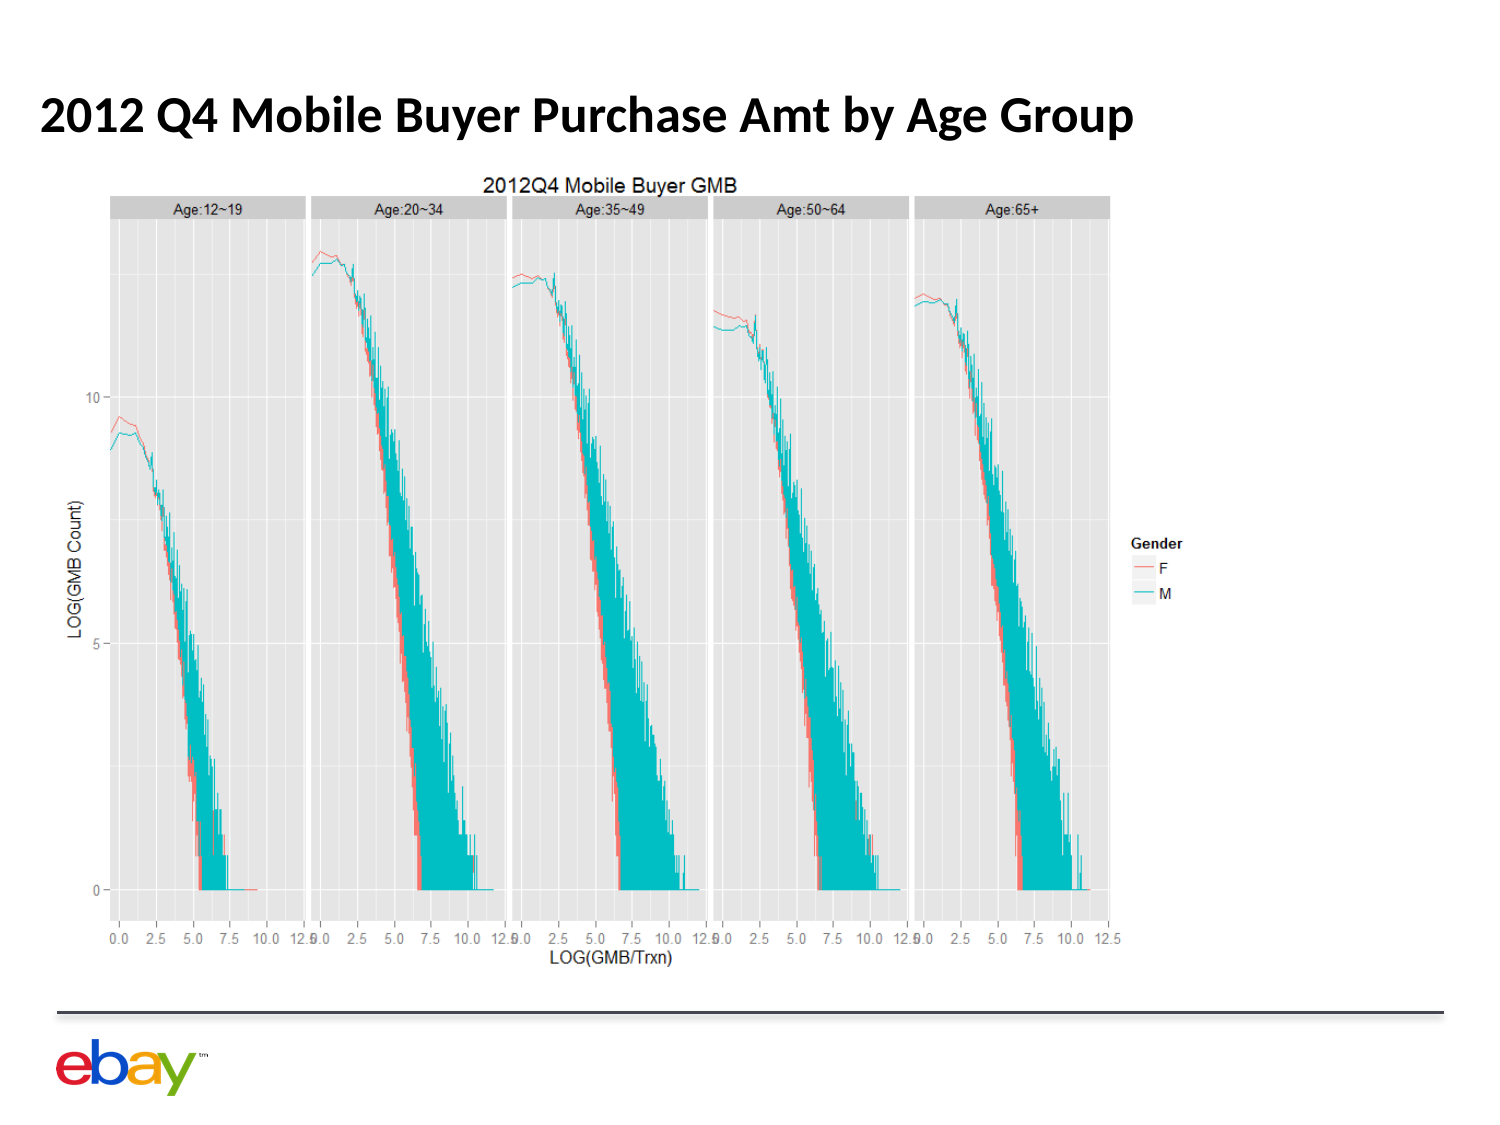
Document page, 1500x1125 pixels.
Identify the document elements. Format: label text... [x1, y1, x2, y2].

picture [56, 1039, 208, 1096]
title 2012 Q4 Mobile Buyer Purchase Amt by Age Group [24, 37, 1401, 151]
picture [49, 149, 1226, 979]
